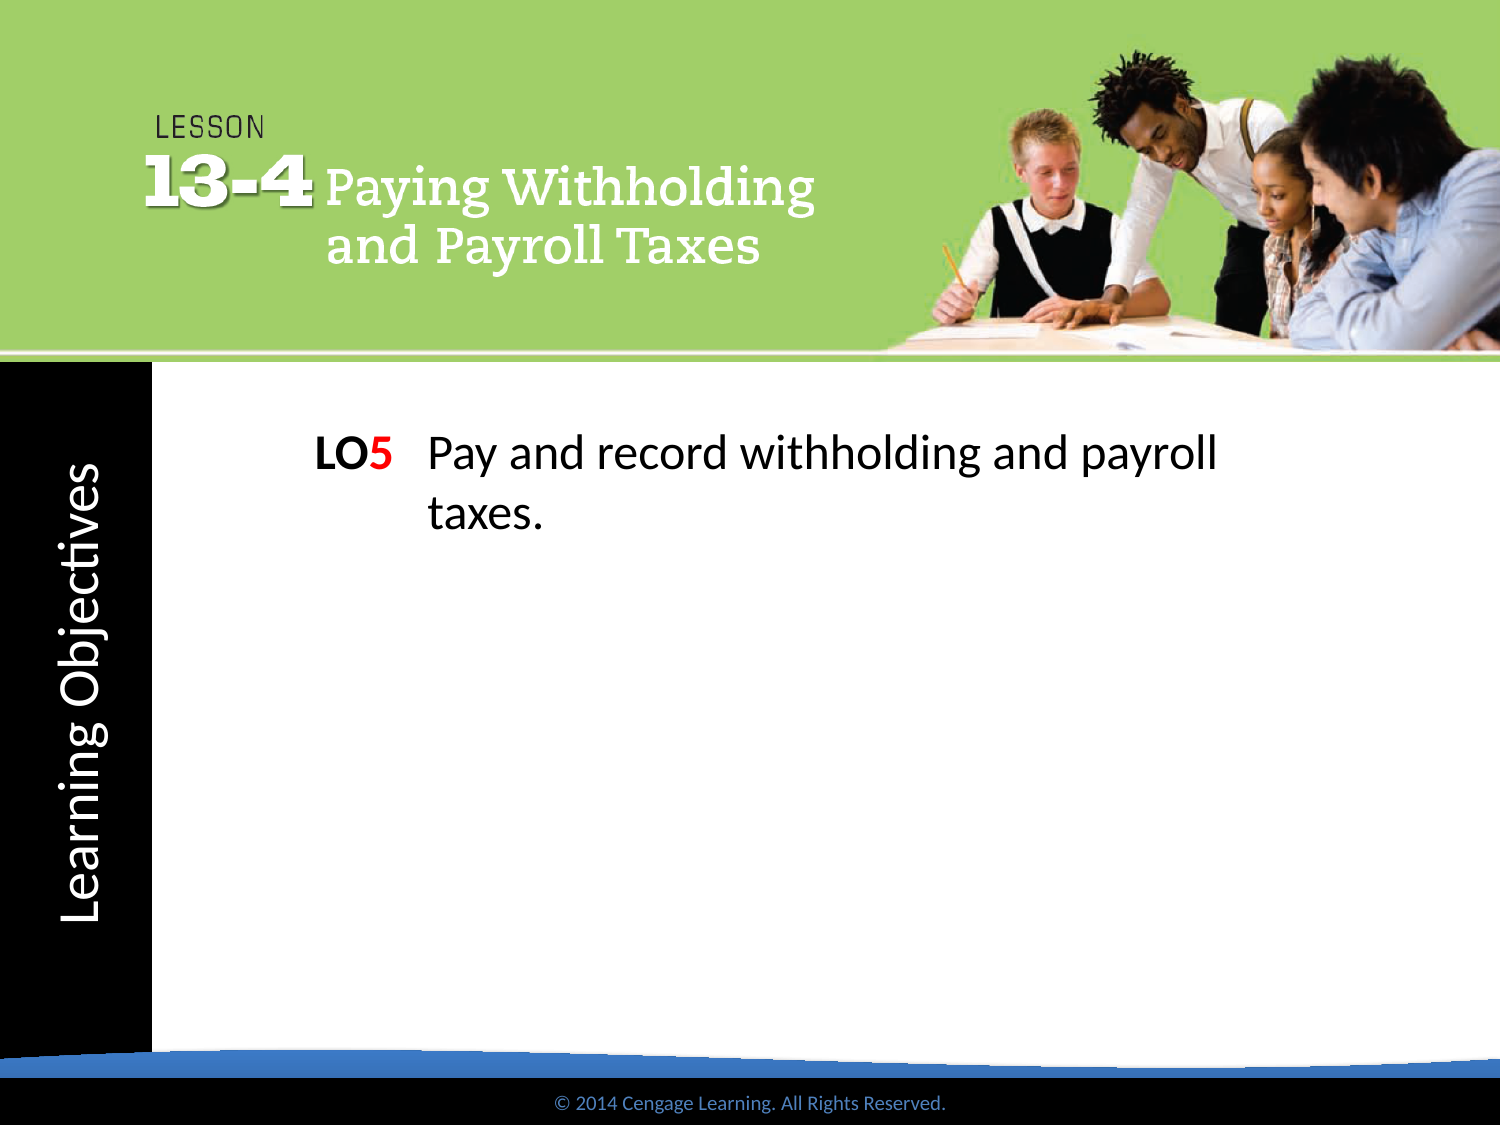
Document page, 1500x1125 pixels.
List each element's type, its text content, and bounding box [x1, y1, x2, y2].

text_box [0, 1050, 1500, 1078]
text_box Learning Objectives [0, 370, 152, 1058]
picture [0, 0, 1500, 362]
text_box © 2014 Cengage Learning. All Rights Reserved. [0, 1078, 1500, 1125]
text_box LO5 Pay and record withholding and payroll taxes. [299, 412, 1350, 548]
